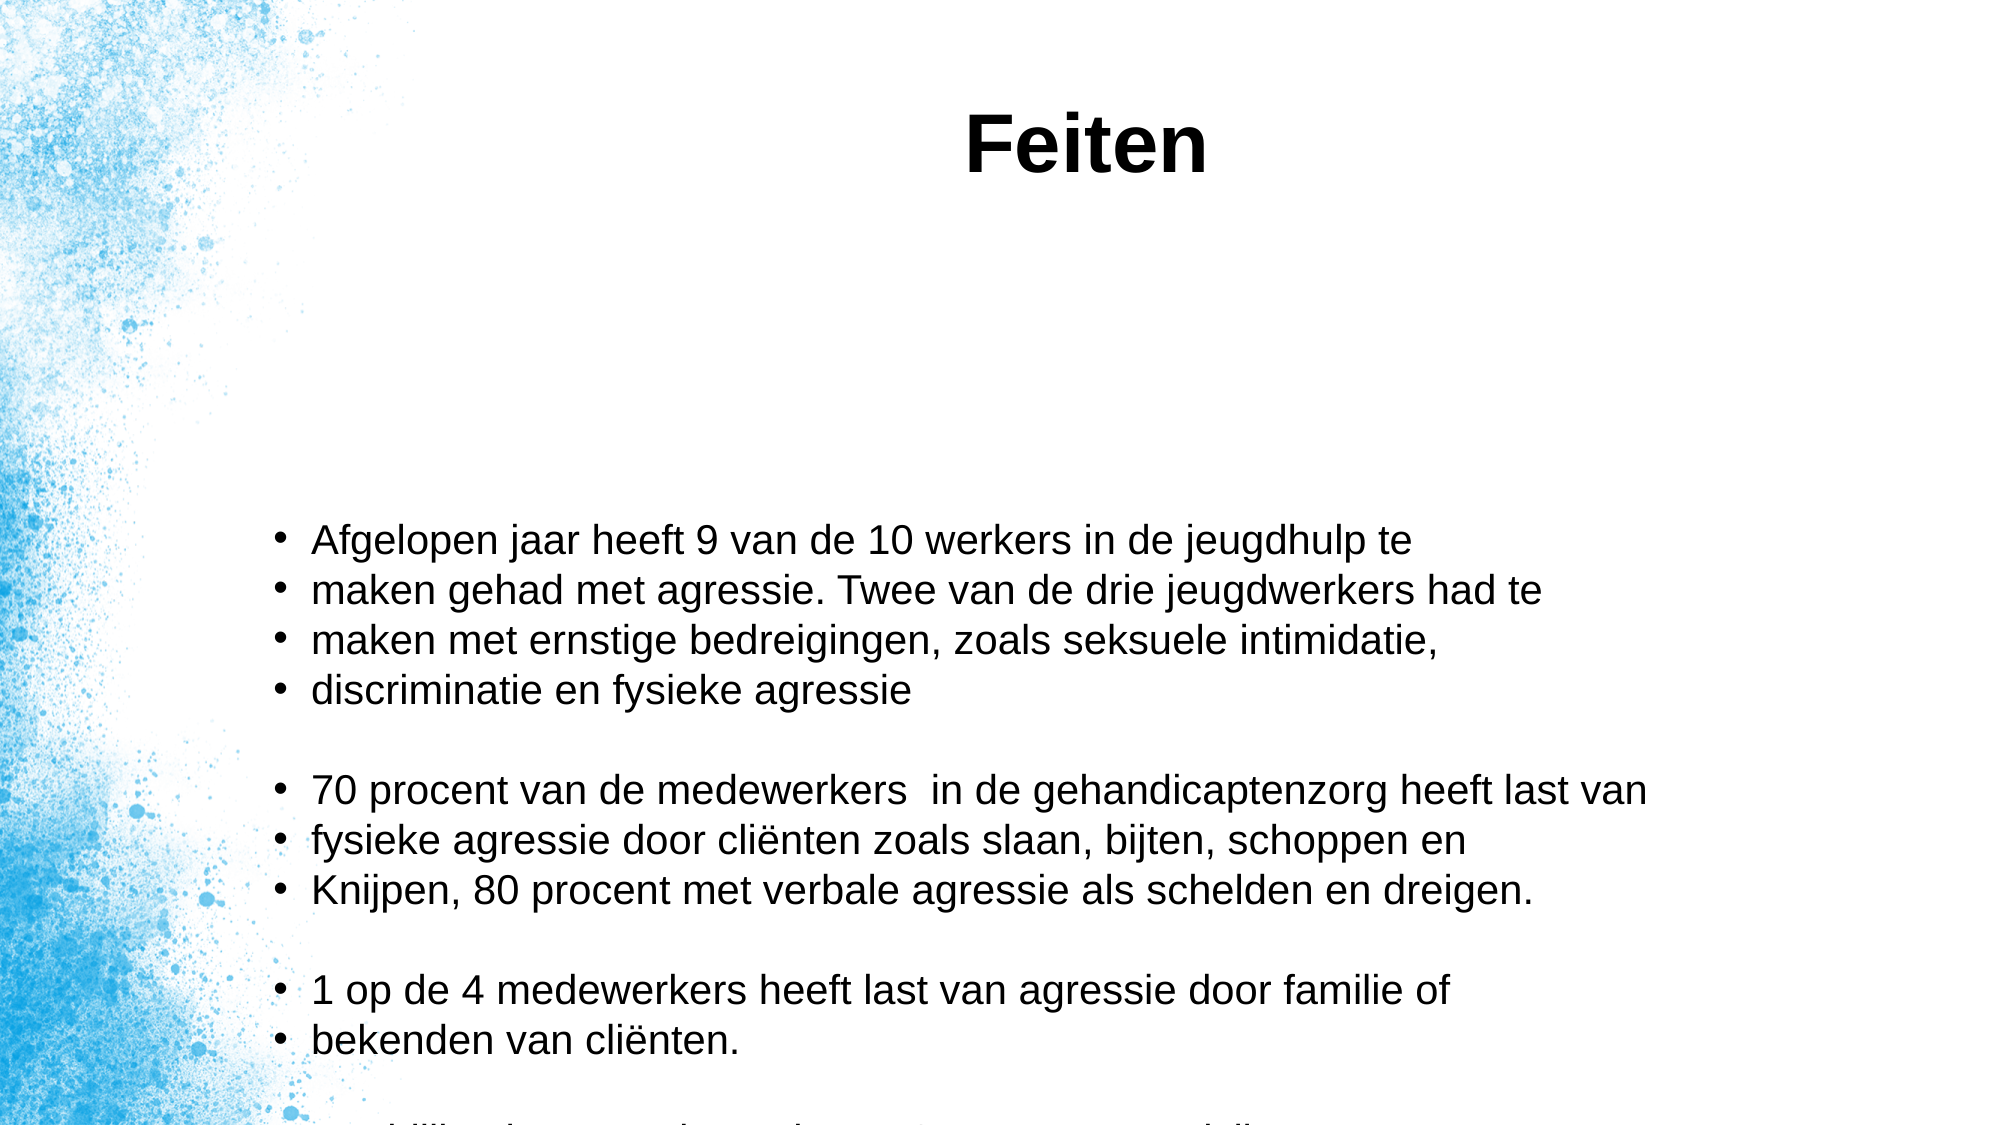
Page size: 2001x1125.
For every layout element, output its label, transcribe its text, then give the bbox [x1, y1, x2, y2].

list Afgelopen jaar heeft 9 van de 10 werkers in de jeugdhulp te maken gehad met agressie. Twee van de drie jeugdwerkers had te maken met ernstige bedreigingen, zoals seksuele intimidatie, discriminatie en fysieke agressie 70 procent van de medewerkers in de gehandicaptenzorg heeft last van fysieke agressie door cliënten zoals slaan, bijten, schoppen en Knijpen, 80 procent met verbale agressie als schelden en dreigen. 1 op de 4 medewerkers heeft last van agressie door familie of bekenden van cliënten. Dat blijkt uit een onderzoek van CNV Zorg & Welzijn (CNV Zorg en Welzijn, mei 2018). [273, 262, 1901, 1005]
picture [0, 0, 415, 1125]
title Feiten [273, 45, 1901, 233]
